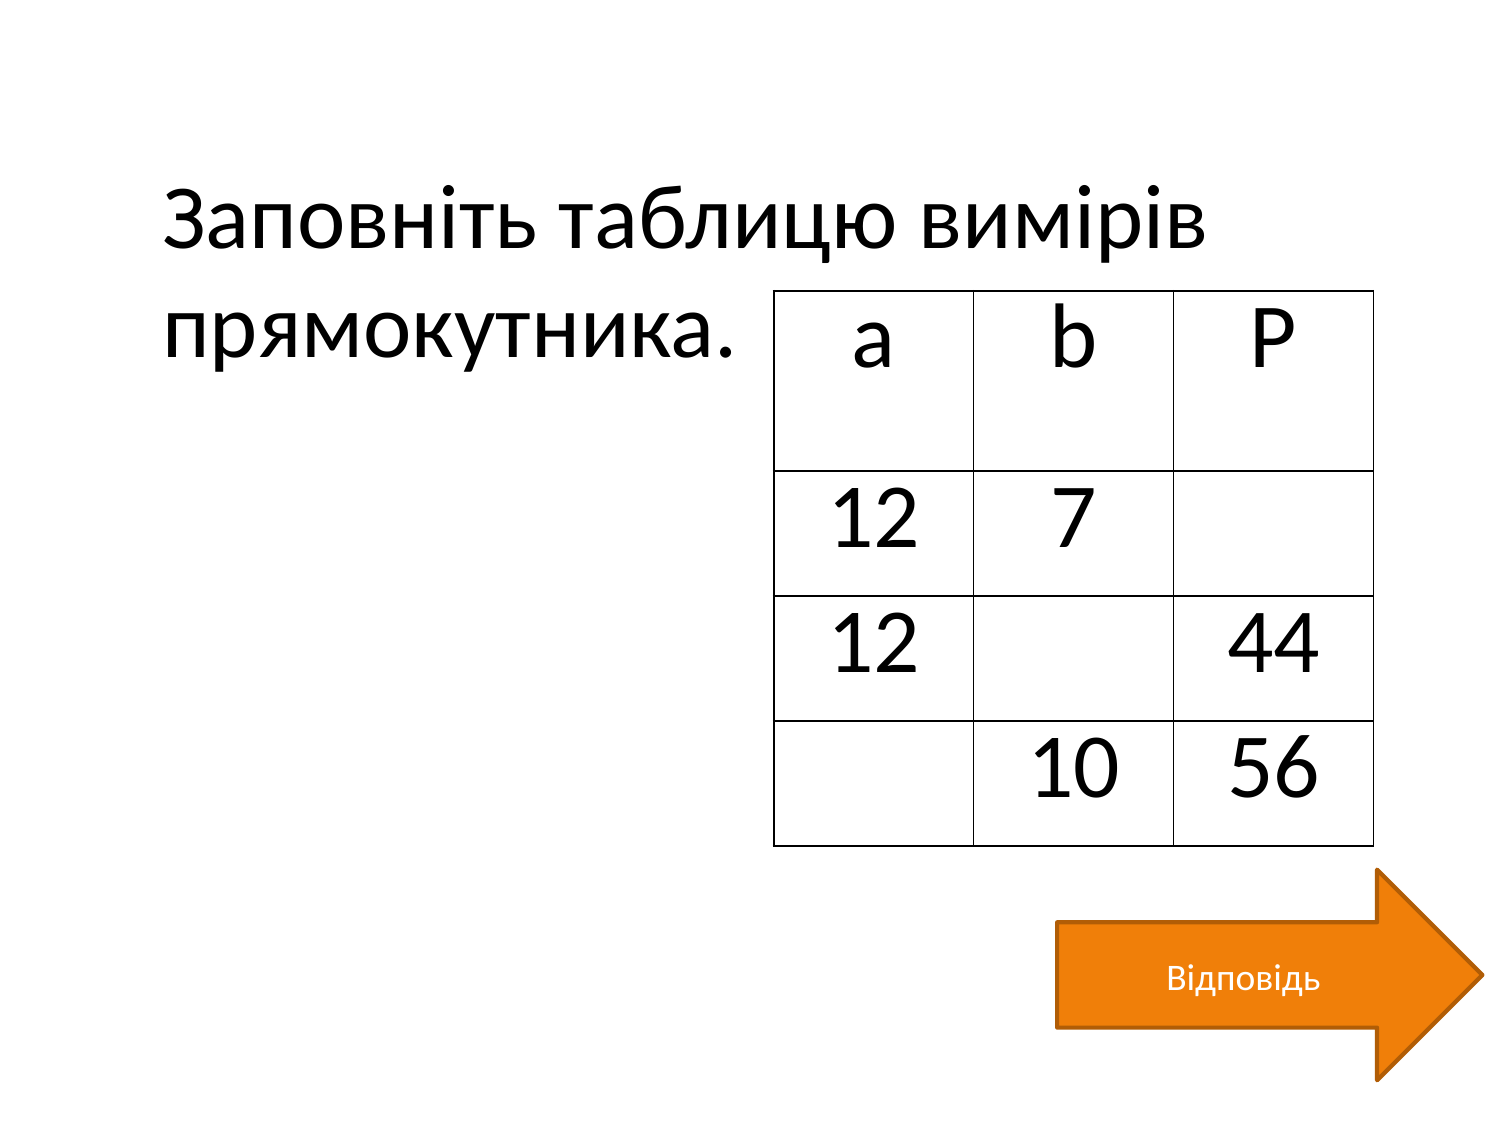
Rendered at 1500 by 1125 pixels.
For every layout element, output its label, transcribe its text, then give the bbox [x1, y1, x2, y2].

table_cell 12 [775, 597, 973, 720]
table_cell 10 [974, 722, 1173, 845]
table_cell 7 [974, 472, 1173, 595]
table_cell [1174, 472, 1373, 595]
table_header P [1174, 292, 1373, 470]
table_cell 44 [1174, 597, 1373, 720]
table_header b [974, 292, 1173, 470]
text_box Відповідь [1055, 867, 1485, 1083]
table_cell [775, 722, 973, 845]
table_cell 56 [1174, 722, 1373, 845]
table_cell 12 [775, 472, 973, 595]
text_box Заповніть таблицю вимірів прямокутника. [147, 148, 1388, 384]
table_header а [775, 292, 973, 470]
table_cell [974, 597, 1173, 720]
